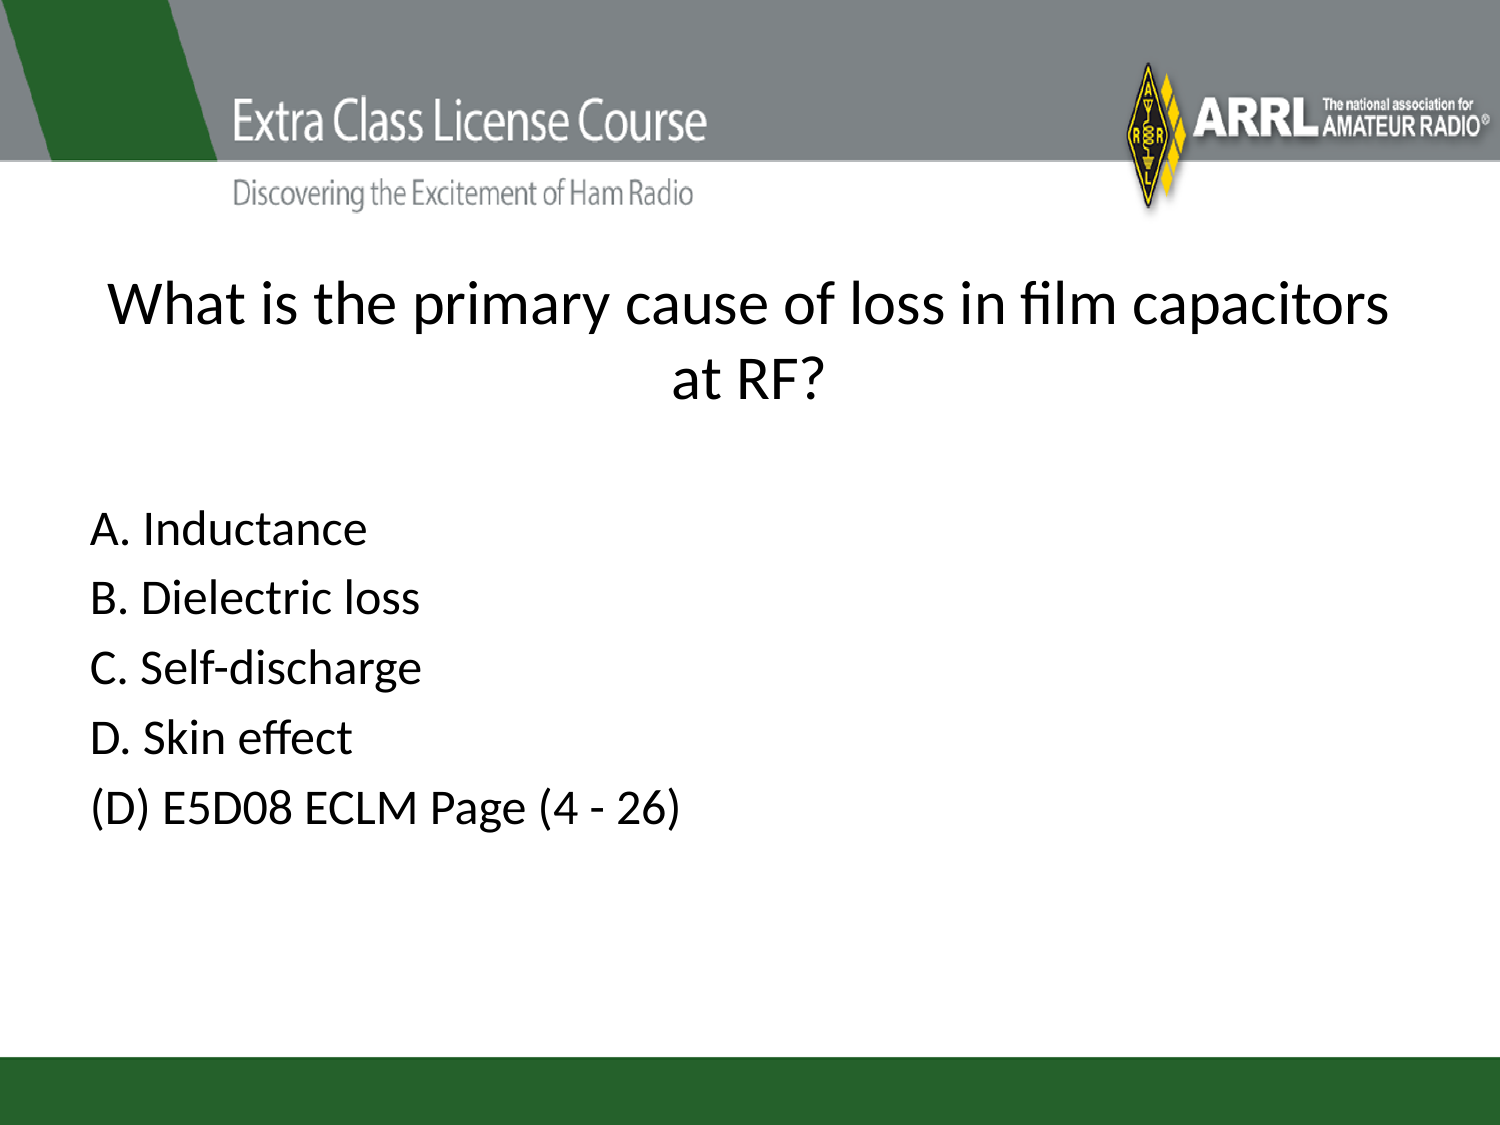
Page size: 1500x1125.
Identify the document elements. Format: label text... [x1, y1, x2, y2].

picture [0, 0, 1500, 1125]
title What is the primary cause of loss in film capacitors at RF? [75, 254, 1425, 435]
list A. Inductance B. Dielectric loss C. Self-discharge D. Skin effect (D) E5D08 ECLM Page (4 - 26) [75, 487, 1425, 1005]
